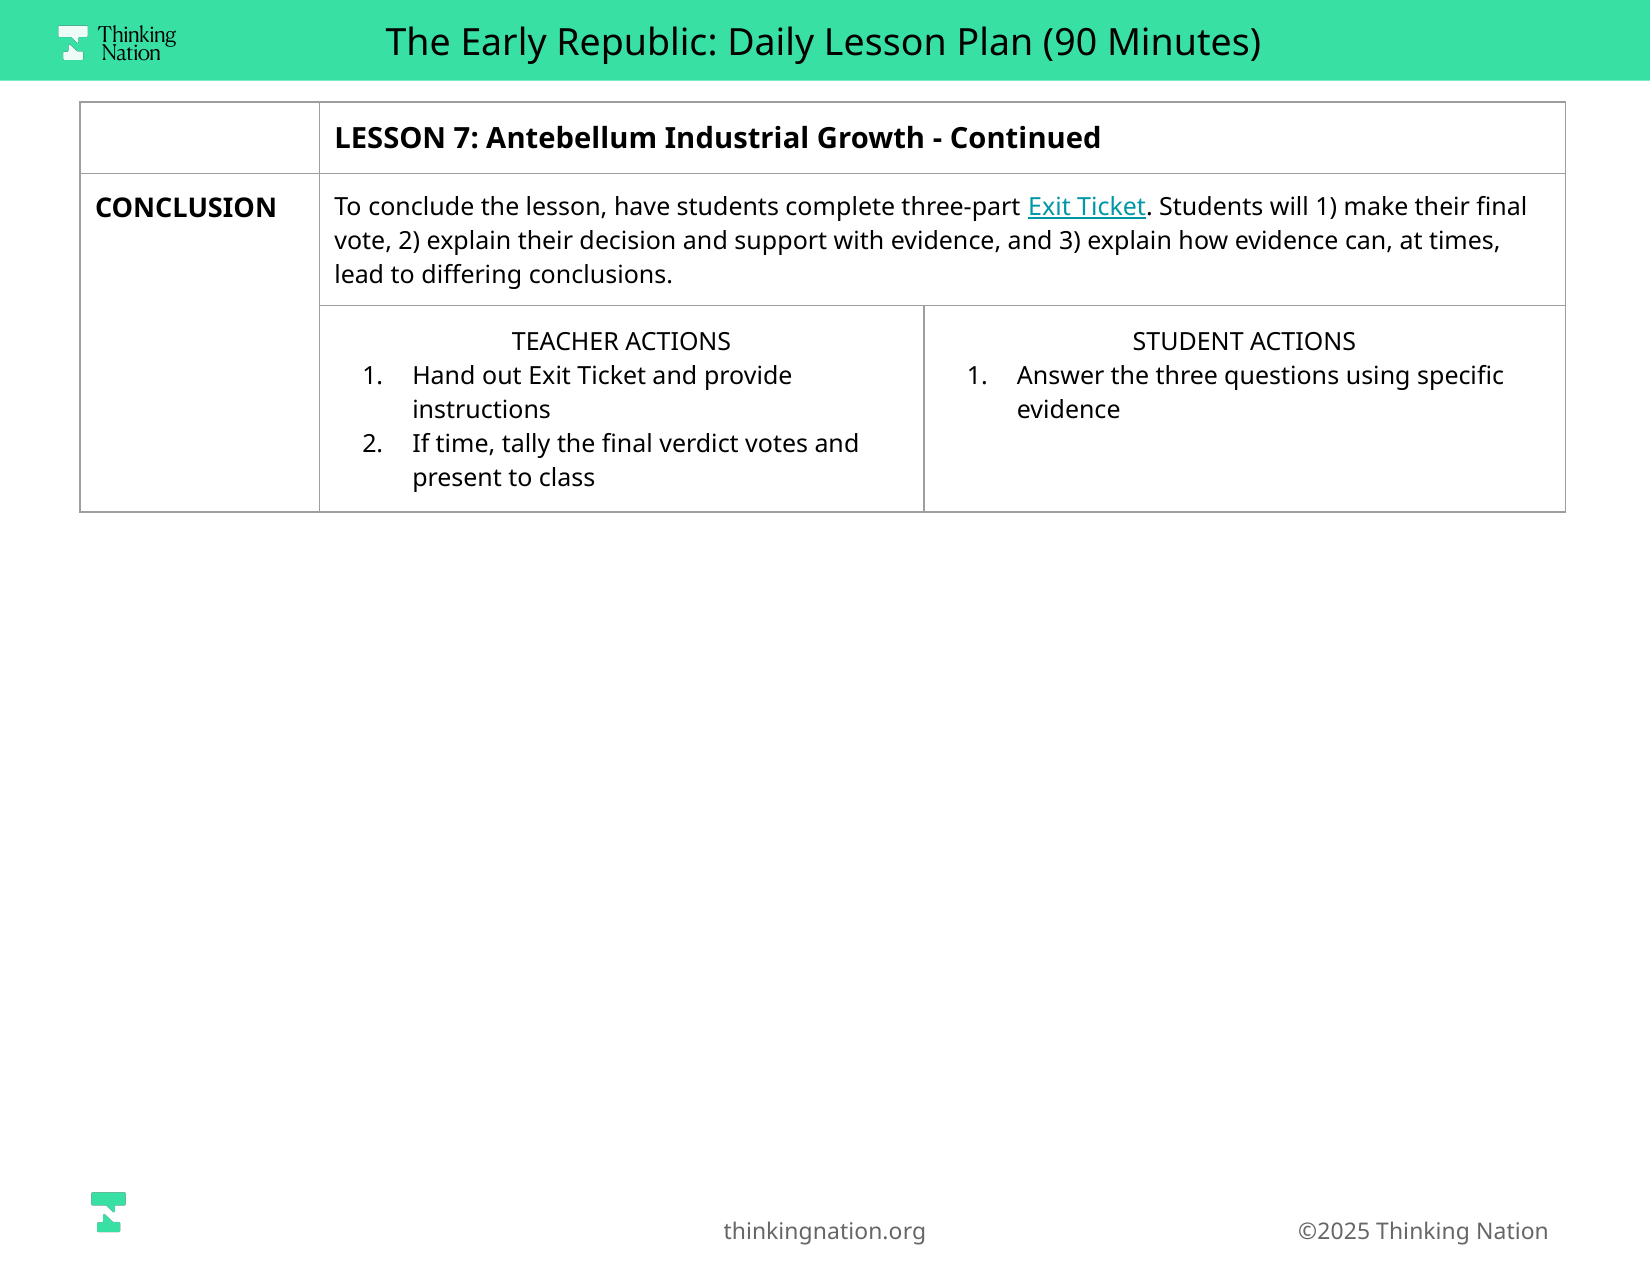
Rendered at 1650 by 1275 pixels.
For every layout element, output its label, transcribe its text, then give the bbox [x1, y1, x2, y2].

picture [80, 1184, 136, 1240]
text_box thinkingnation.org [629, 1200, 1021, 1240]
picture [45, 14, 180, 71]
text_box The Early Republic: Daily Lesson Plan (90 Minutes) [0, 0, 1650, 81]
table_cell To conclude the lesson, have students complete three-part Exit Ticket. Students will 1) make their final vote, 2) explain their decision and support with evidence, and 3) explain how evidence can, at times, lead to differing conclusions. [320, 174, 1565, 305]
table_cell TEACHER ACTIONS Hand out Exit Ticket and provide instructions If time, tally the final verdict votes and present to class [320, 306, 923, 511]
table_header [81, 103, 319, 173]
text_box ©2025 Thinking Nation [1174, 1200, 1566, 1240]
table_cell CONCLUSION [81, 174, 319, 511]
table_header LESSON 7: Antebellum Industrial Growth - Continued [320, 103, 1565, 173]
table_cell STUDENT ACTIONS Answer the three questions using specific evidence [925, 306, 1565, 511]
